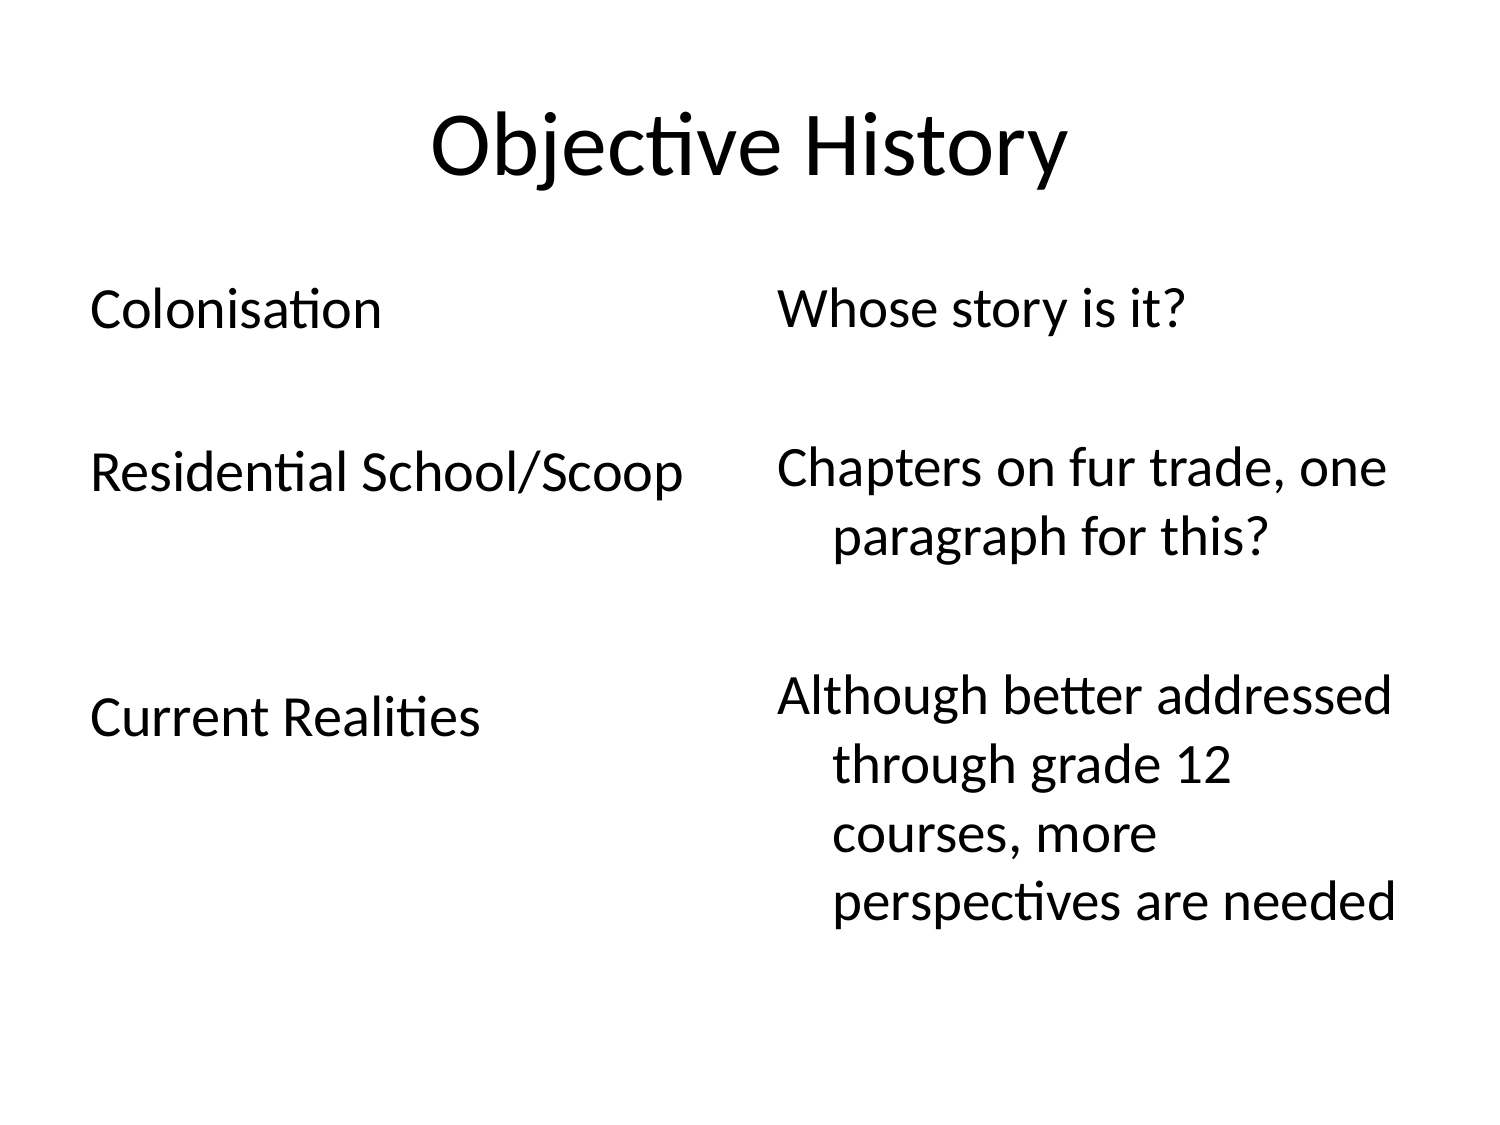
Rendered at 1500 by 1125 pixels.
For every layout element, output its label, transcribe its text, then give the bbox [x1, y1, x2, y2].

title Objective History [75, 45, 1425, 233]
list Whose story is it? Chapters on fur trade, one paragraph for this? Although better addressed through grade 12 courses, more perspectives are needed [762, 262, 1425, 1005]
list Colonisation Residential School/Scoop Current Realities [75, 262, 738, 1005]
